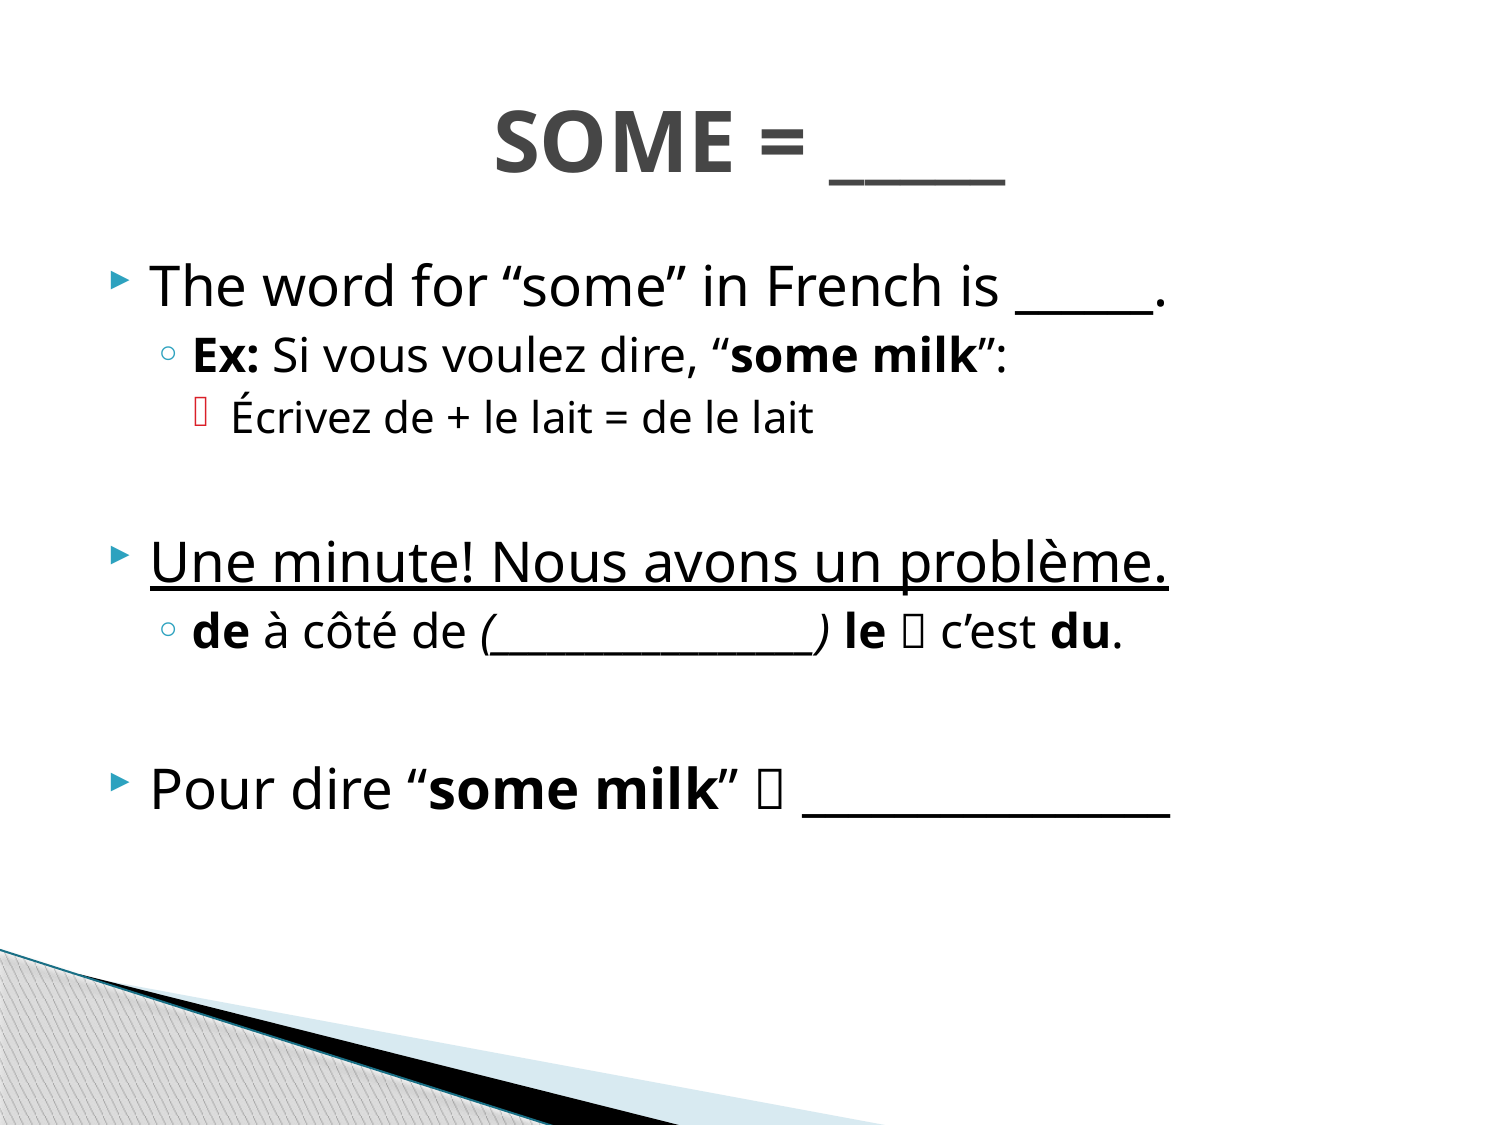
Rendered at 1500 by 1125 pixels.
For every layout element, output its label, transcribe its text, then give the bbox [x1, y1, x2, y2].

title SOME = _____ [75, 45, 1425, 233]
list The word for “some” in French is ______. Ex: Si vous voulez dire, “some milk”: Écrivez de + le lait = de le lait Une minute! Nous avons un problème. de à côté de (_________________) le  c’est du. Pour dire “some milk”  ________________ [75, 243, 1425, 986]
